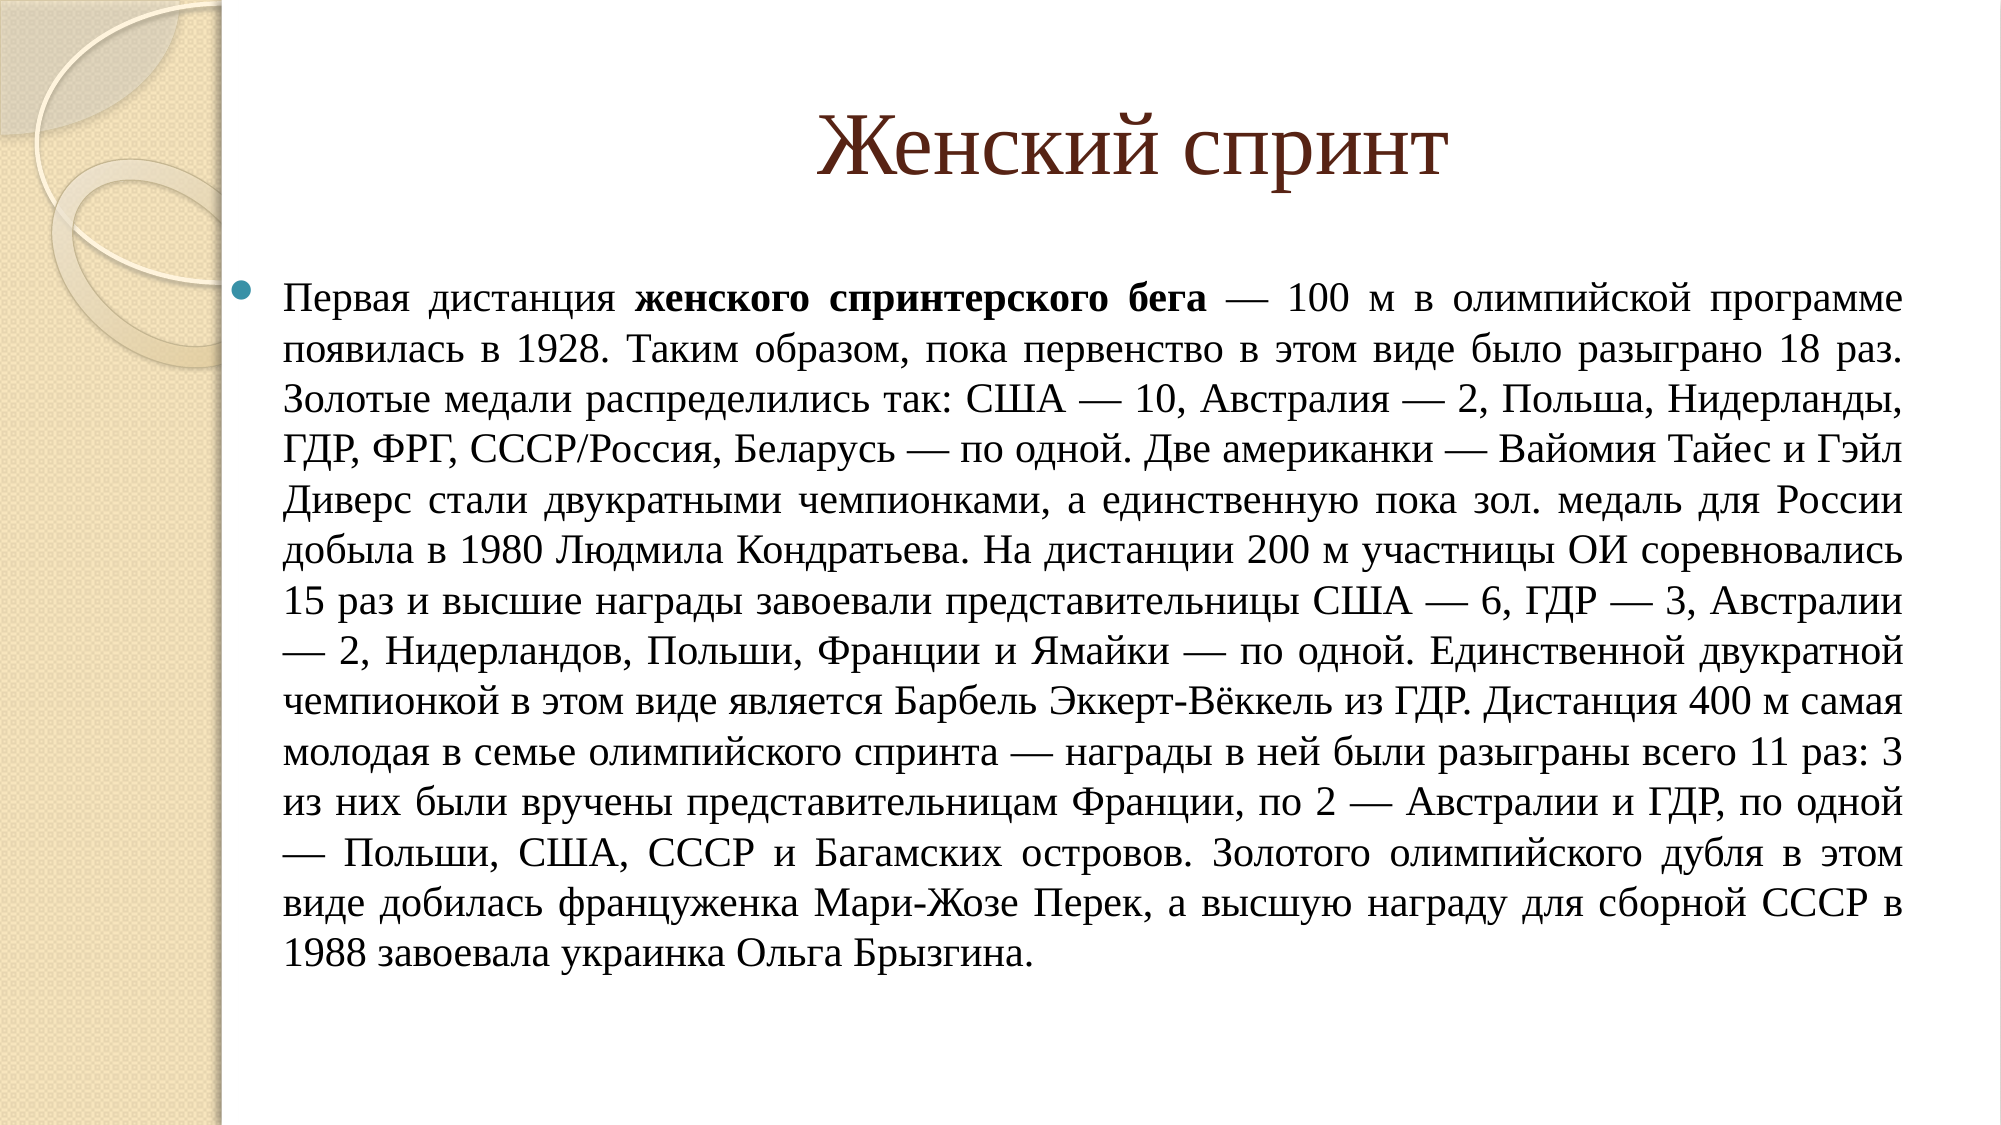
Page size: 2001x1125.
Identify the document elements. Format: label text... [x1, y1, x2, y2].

title Женский спринт [313, 45, 1954, 233]
list Первая дистанция женского спринтерского бега — 100 м в олимпийской программе появилась в 1928. Таким образом, пока первенство в этом виде было разыграно 18 раз. Золотые медали распределились так: США — 10, Австралия — 2, Польша, Нидерланды, ГДР, ФРГ, СССР/Россия, Беларусь — по одной. Две американки — Вайомия Тайес и Гэйл Диверс стали двукратными чемпионками, а единственную пока зол. медаль для России добыла в 1980 Людмила Кондратьева. На дистанции 200 м участницы ОИ соревновались 15 раз и высшие награды завоевали представительницы США — 6, ГДР — 3, Австралии — 2, Нидерландов, Польши, Франции и Ямайки — по одной. Единственной двукратной чемпионкой в этом виде является Барбель Эккерт-Вёккель из ГДР. Дистанция 400 м самая молодая в семье олимпийского спринта — награды в ней были разыграны всего 11 раз: 3 из них были вручены представительницам Франции, по 2 — Австралии и ГДР, по одной — Польши, США, СССР и Багамских островов. Золотого олимпийского дубля в этом виде добилась француженка Мари-Жозе Перек, а высшую награду для сборной СССР в 1988 завоевала украинка Ольга Брызгина. [214, 262, 1918, 1029]
